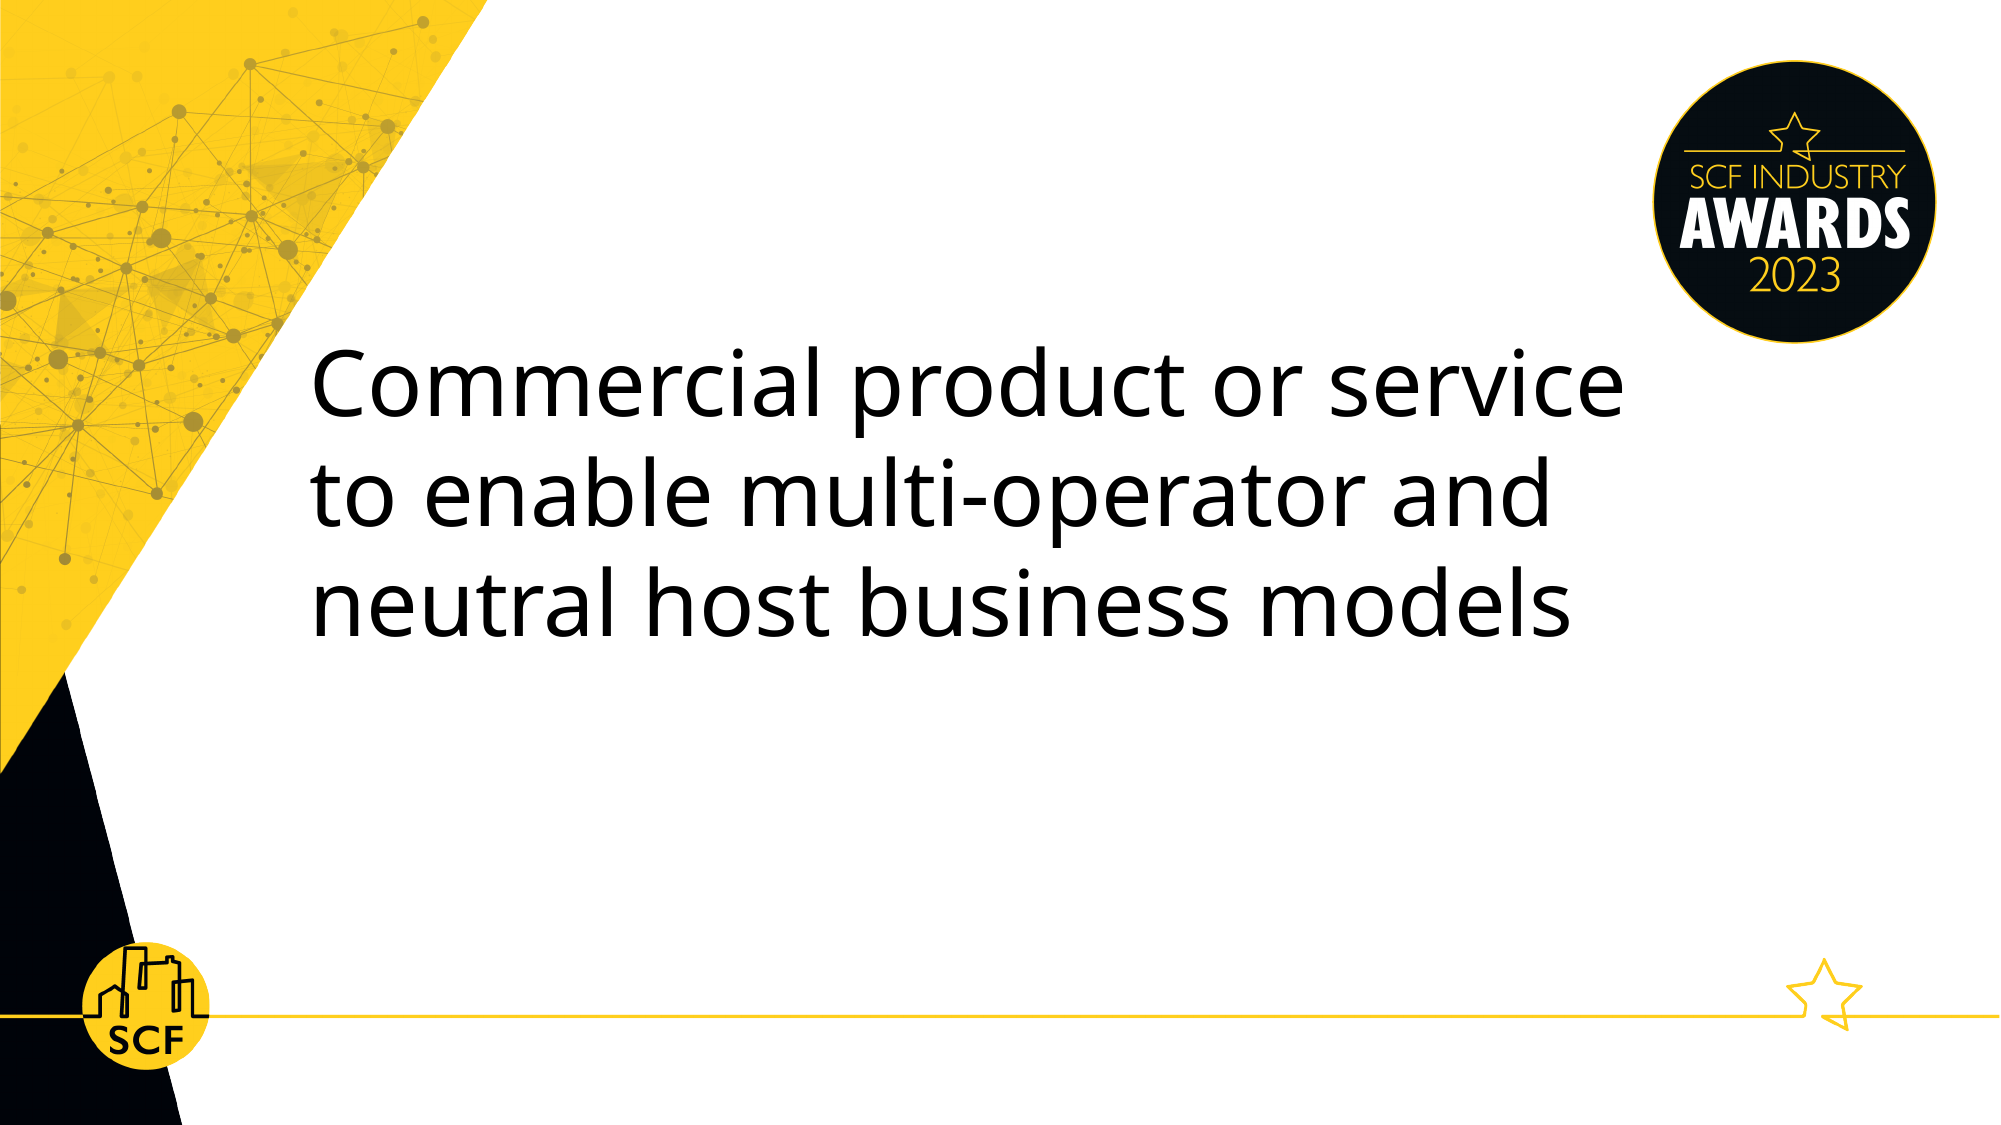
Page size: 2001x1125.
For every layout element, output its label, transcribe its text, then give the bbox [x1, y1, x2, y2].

picture [0, 0, 2000, 1125]
text_box Commercial product or service to enable multi-operator and neutral host business models [295, 317, 1657, 670]
